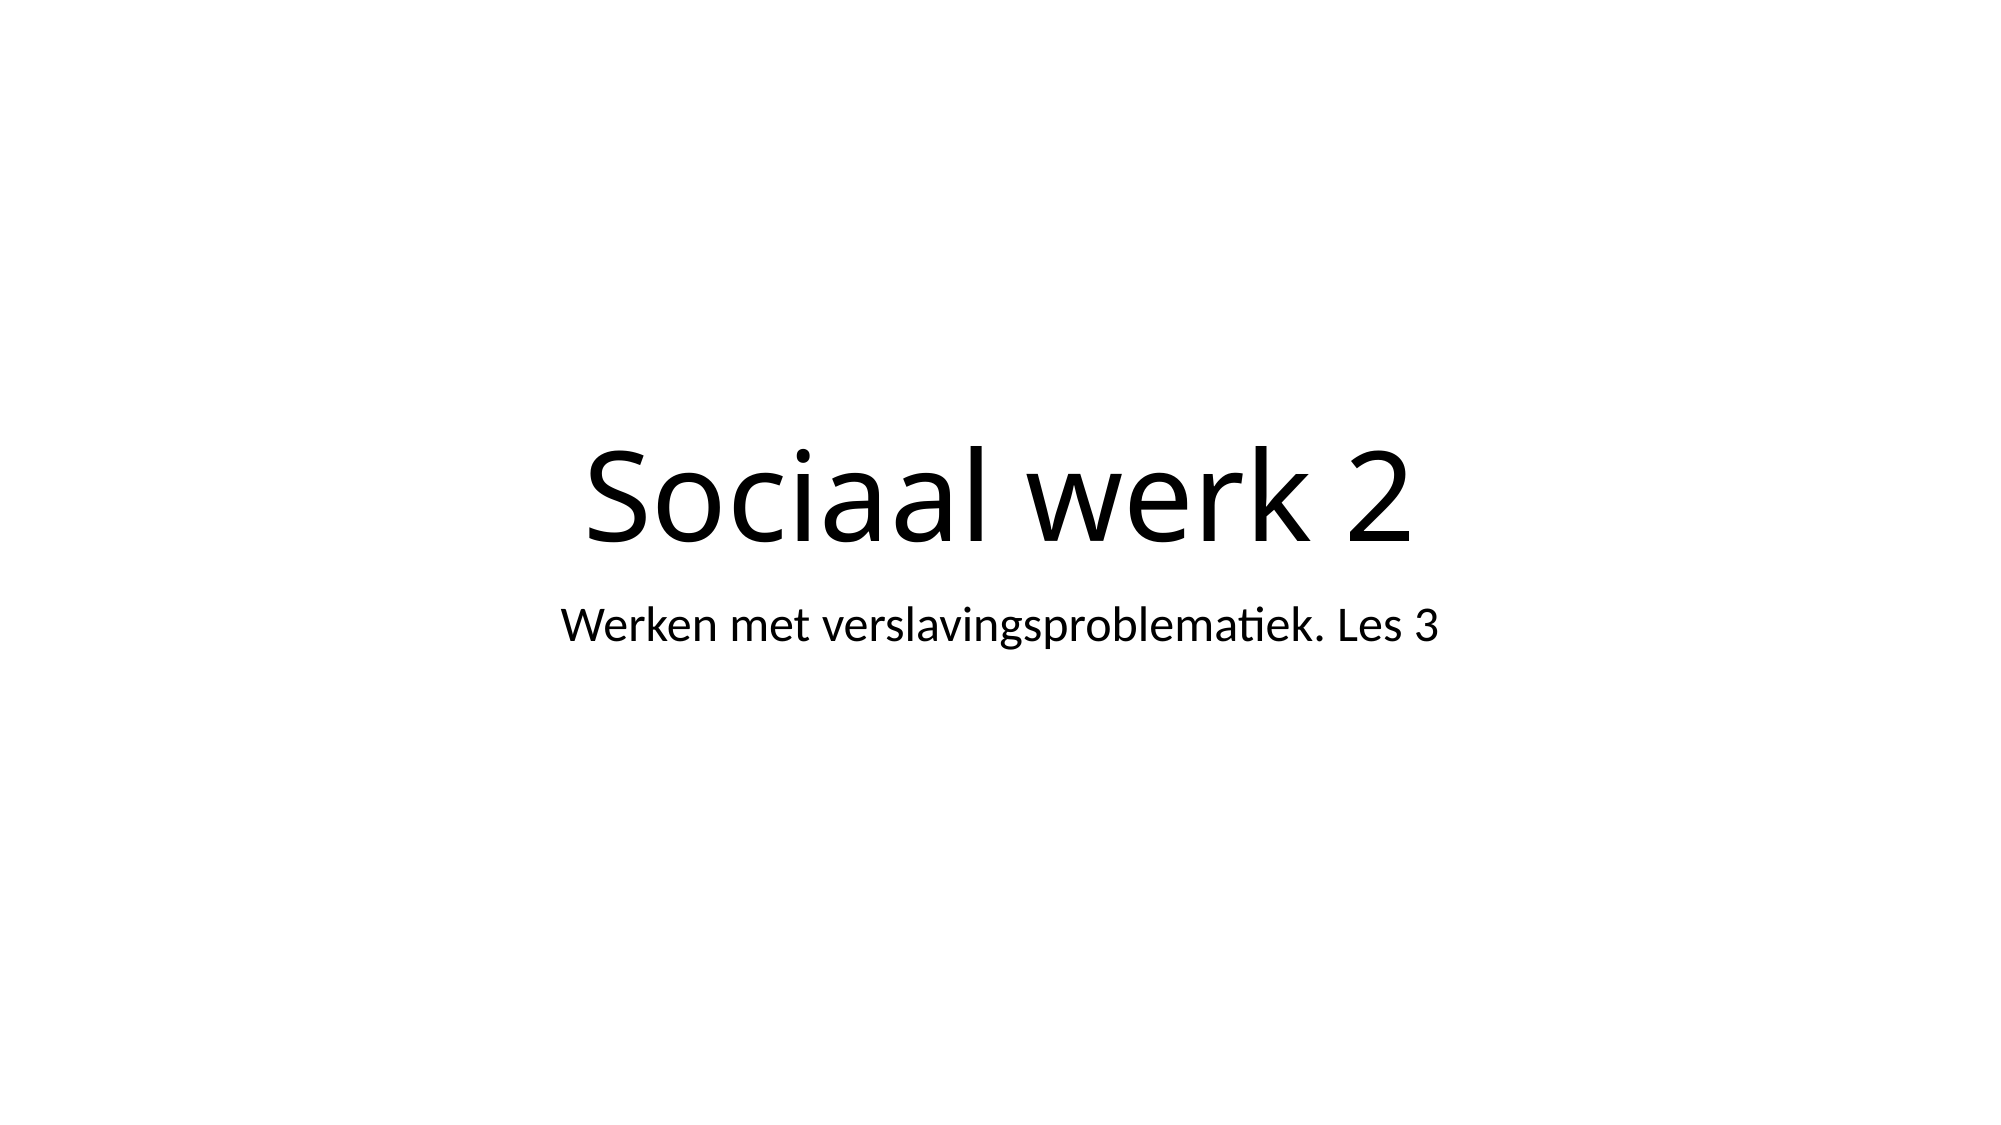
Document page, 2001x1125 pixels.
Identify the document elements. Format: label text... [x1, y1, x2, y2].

subtitle Werken met verslavingsproblematiek. Les 3 [249, 590, 1750, 863]
title Sociaal werk 2 [249, 184, 1750, 576]
